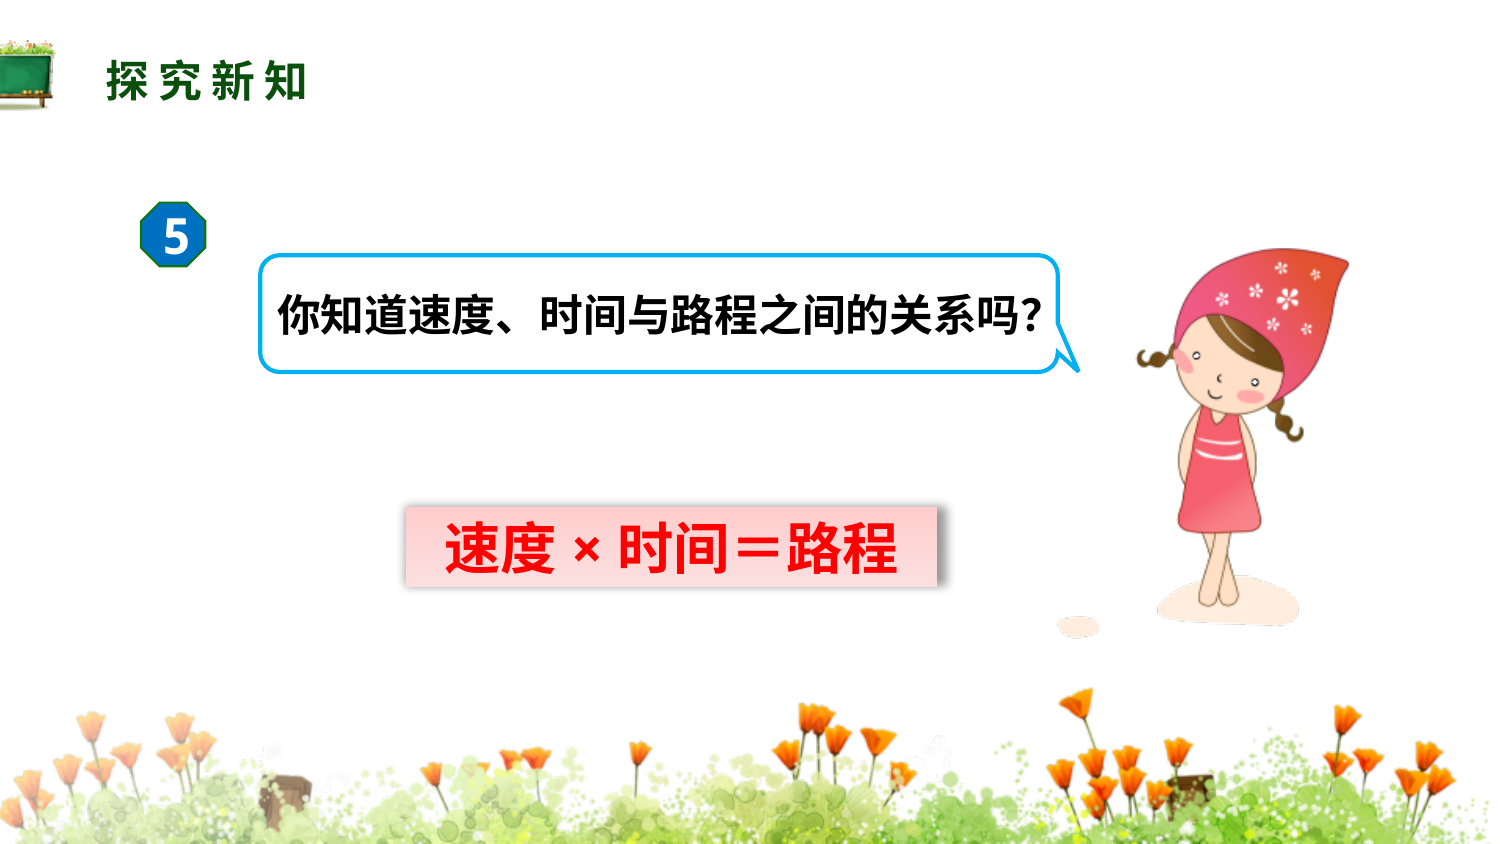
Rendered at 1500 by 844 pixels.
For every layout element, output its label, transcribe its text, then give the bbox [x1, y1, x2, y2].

text_box 速度×时间＝路程 [406, 507, 937, 587]
text_box 5 [139, 201, 207, 268]
picture [1017, 236, 1418, 671]
text_box 你知道速度、时间与路程之间的关系吗？ [260, 255, 1017, 372]
text_box 探究新知 [93, 47, 434, 112]
picture [0, 28, 56, 122]
picture [1017, 258, 1070, 369]
picture [0, 680, 1500, 844]
